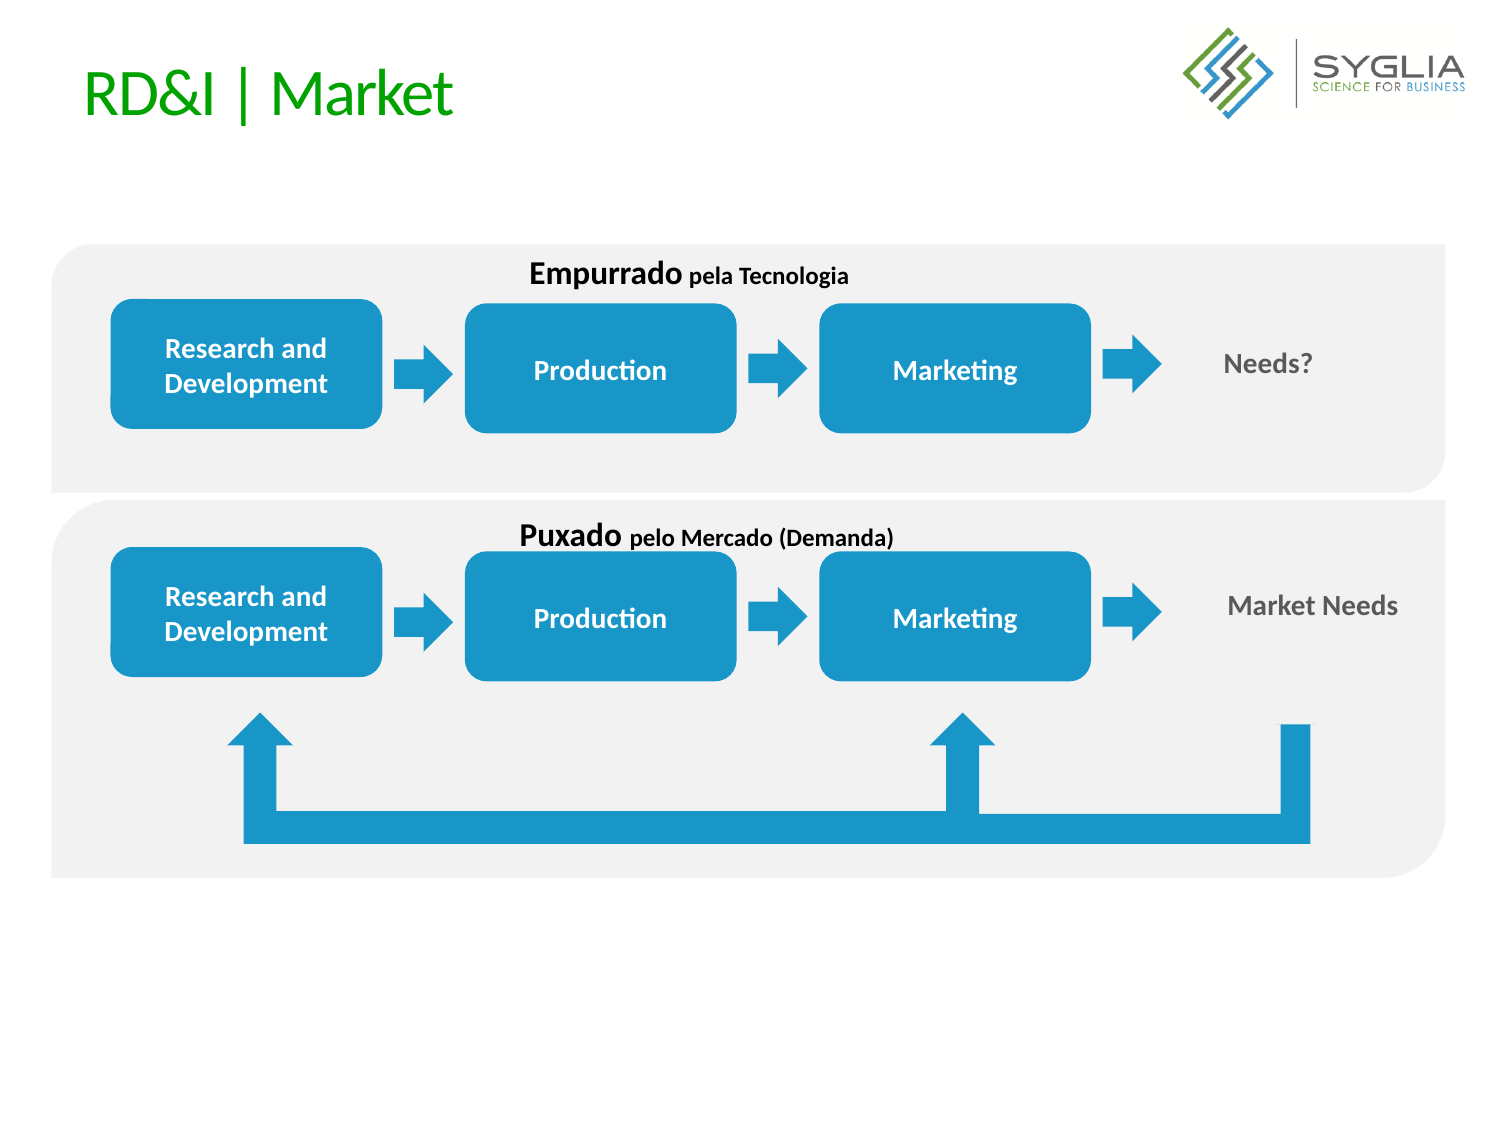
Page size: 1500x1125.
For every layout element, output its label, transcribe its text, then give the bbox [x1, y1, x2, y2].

title RD&I | Market [68, 7, 1419, 170]
picture [1419, 20, 1471, 126]
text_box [51, 243, 1446, 879]
